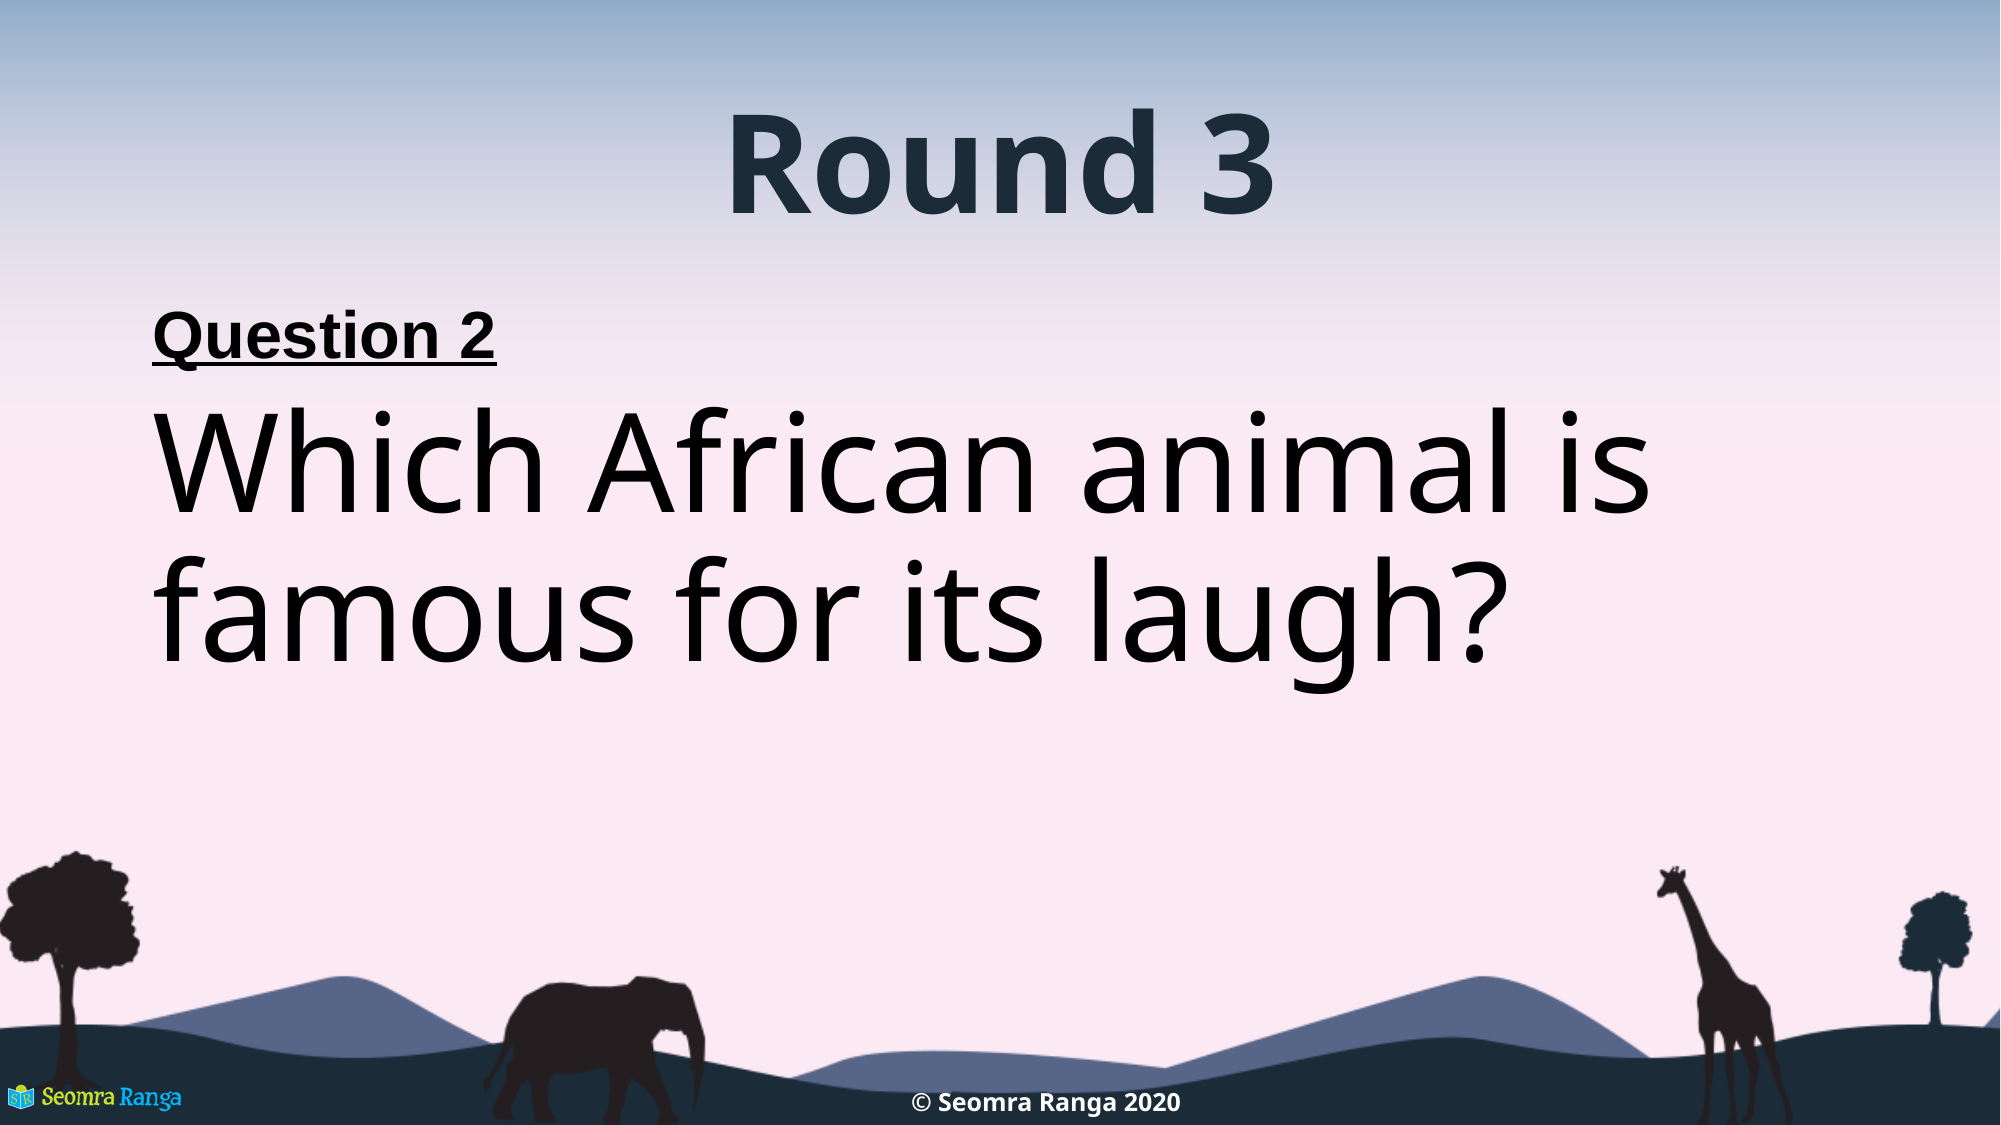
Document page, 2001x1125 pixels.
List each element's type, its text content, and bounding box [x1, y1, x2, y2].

list Question 2 Which African animal is famous for its laugh? [137, 293, 1863, 1014]
text_box © Seomra Ranga 2020 www.seomraranga.com [762, 1079, 1330, 1125]
picture [0, 0, 2001, 1125]
title Round 3 [137, 59, 1863, 278]
